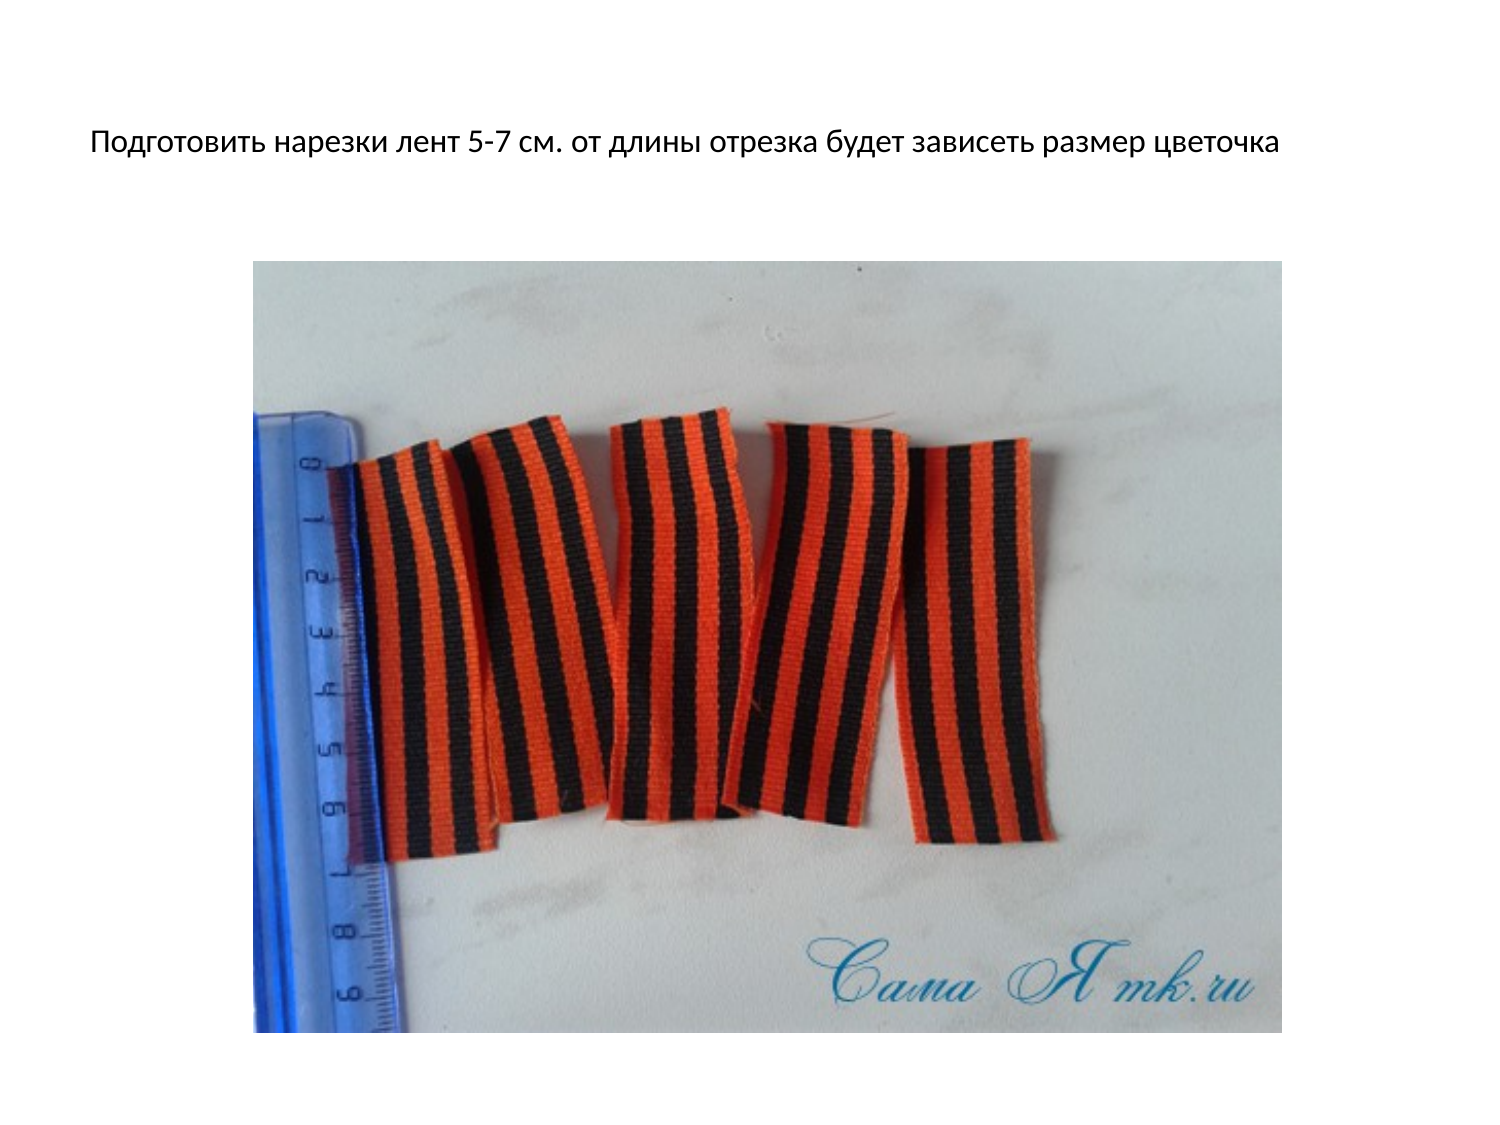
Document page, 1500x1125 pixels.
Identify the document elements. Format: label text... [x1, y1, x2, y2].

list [253, 261, 1282, 1033]
title Подготовить нарезки лент 5-7 см. от длины отрезка будет зависеть размер цветочка [75, 45, 1425, 233]
